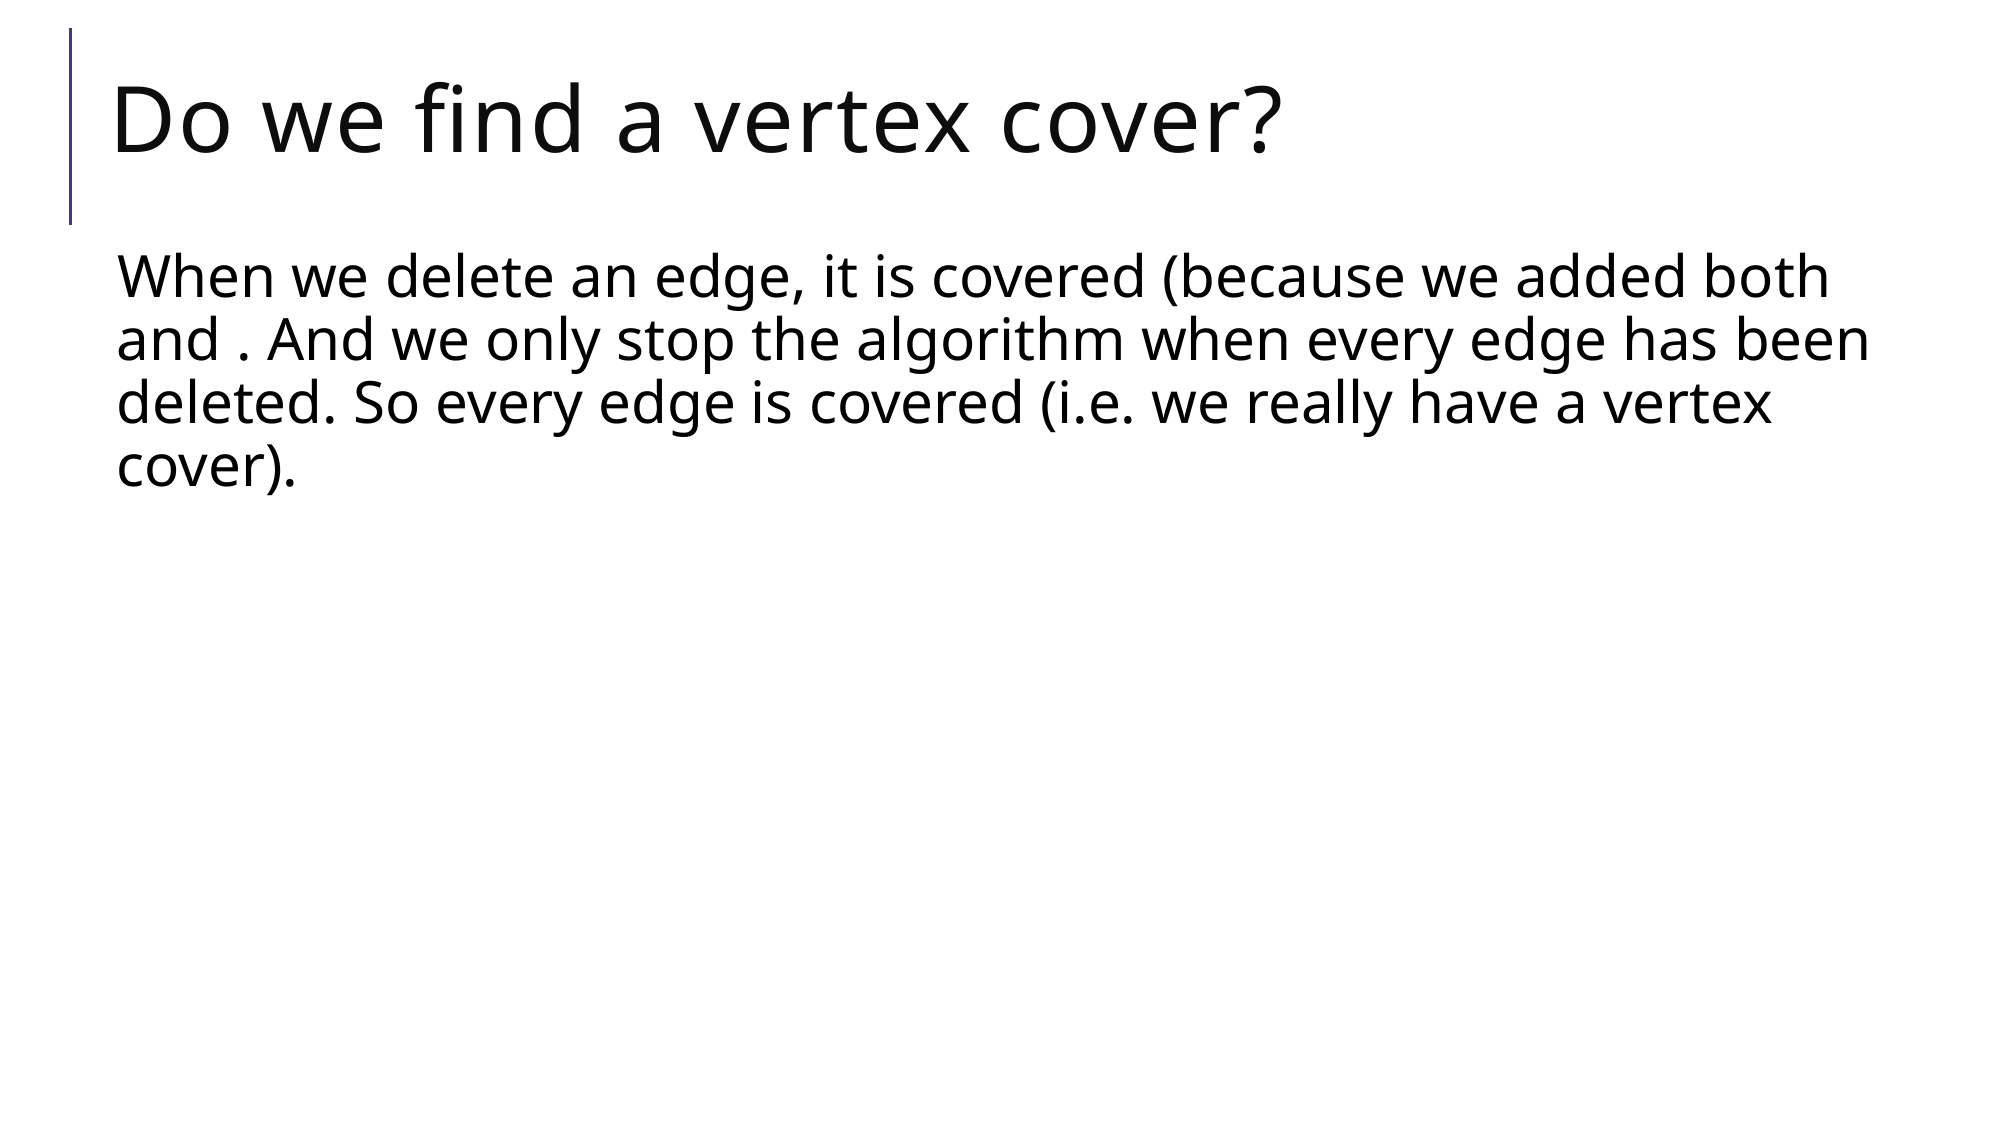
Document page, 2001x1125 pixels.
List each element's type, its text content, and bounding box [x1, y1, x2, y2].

title Do we find a vertex cover? [94, 43, 1930, 210]
